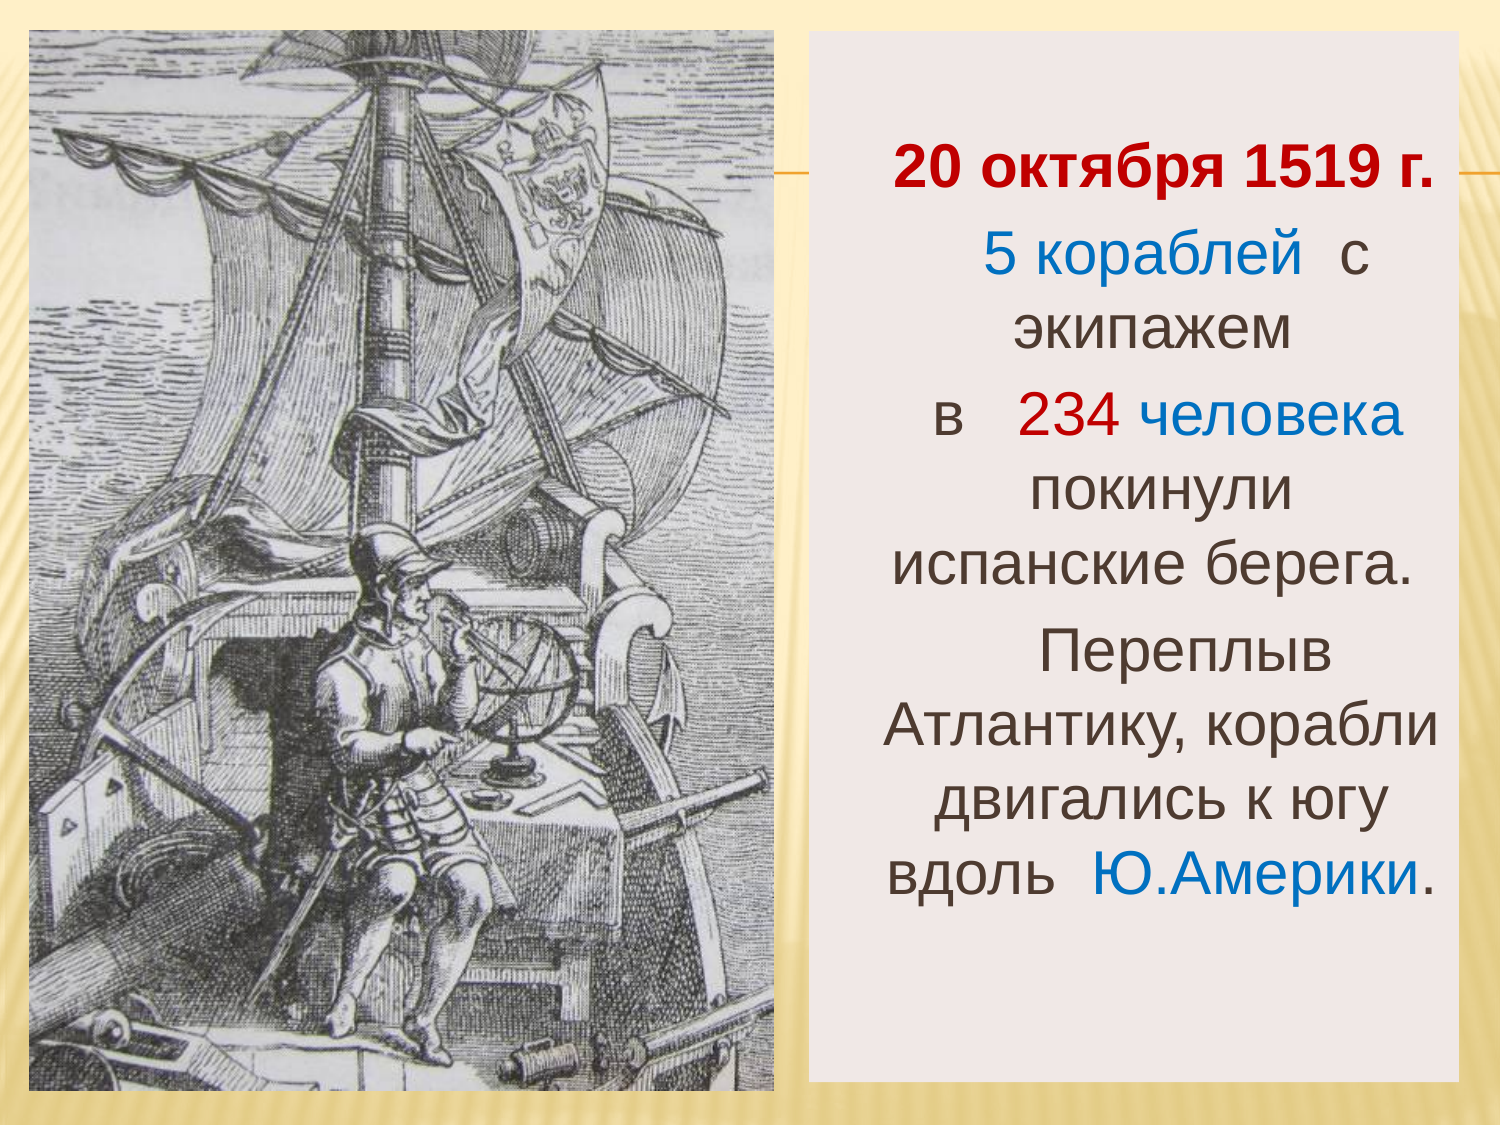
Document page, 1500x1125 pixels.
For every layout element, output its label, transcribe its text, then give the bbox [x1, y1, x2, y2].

picture [29, 30, 774, 1092]
list 20 октября 1519 г. 5 кораблей с экипажем в 234 человека покинули испанские берега. Переплыв Атлантику, корабли двигались к югу вдоль Ю.Америки. [808, 30, 1460, 1083]
